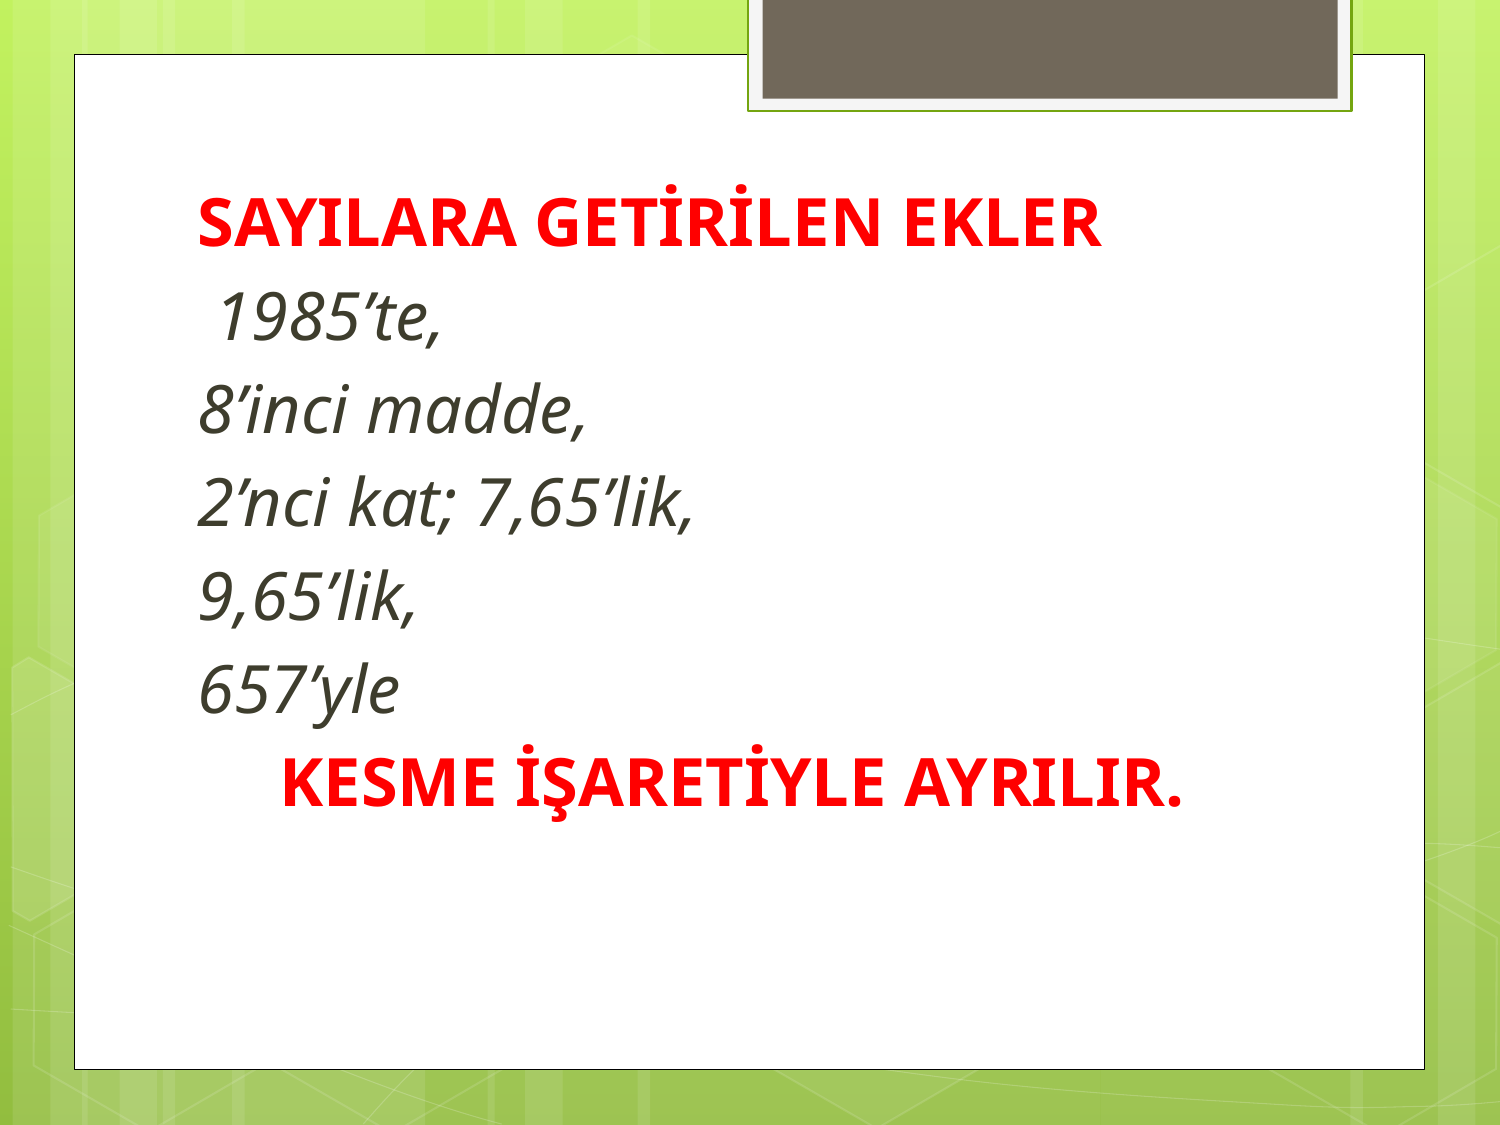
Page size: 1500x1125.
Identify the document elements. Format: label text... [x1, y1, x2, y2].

list SAYILARA GETİRİLEN EKLER 1985’te, 8’inci madde, 2’nci kat; 7,65’lik, 9,65’lik, 657’yle KESME İŞARETİYLE AYRILIR. [171, 172, 1283, 957]
